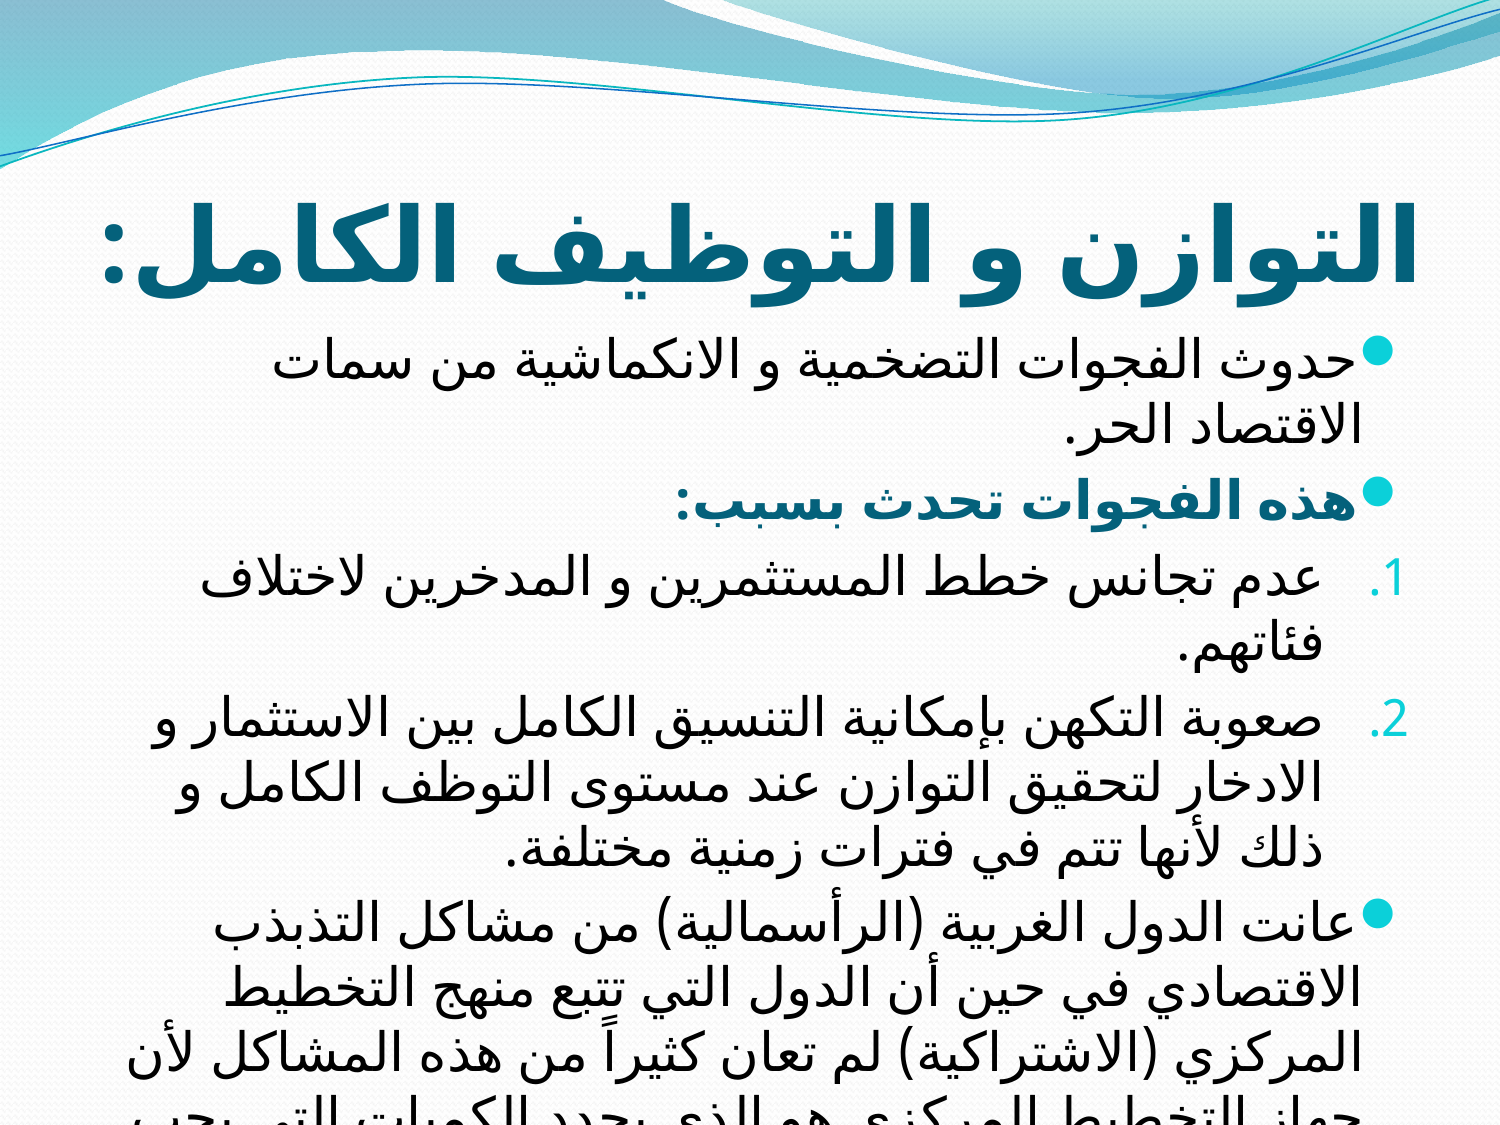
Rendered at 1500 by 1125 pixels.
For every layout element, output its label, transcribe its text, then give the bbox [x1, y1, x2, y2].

footer [437, 1042, 988, 1103]
title التوازن و التوظيف الكامل: [75, 115, 1425, 303]
list حدوث الفجوات التضخمية و الانكماشية من سمات الاقتصاد الحر. هذه الفجوات تحدث بسبب: عدم تجانس خطط المستثمرين و المدخرين لاختلاف فئاتهم. صعوبة التكهن بإمكانية التنسيق الكامل بين الاستثمار و الادخار لتحقيق التوازن عند مستوى التوظف الكامل و ذلك لأنها تتم في فترات زمنية مختلفة. عانت الدول الغربية (الرأسمالية) من مشاكل التذبذب الاقتصادي في حين أن الدول التي تتبع منهج التخطيط المركزي (الاشتراكية) لم تعان كثيراً من هذه المشاكل لأن جهاز التخطيط المركزي هو الذي يحدد الكميات التي يجب استثمارها. [75, 317, 1425, 1038]
